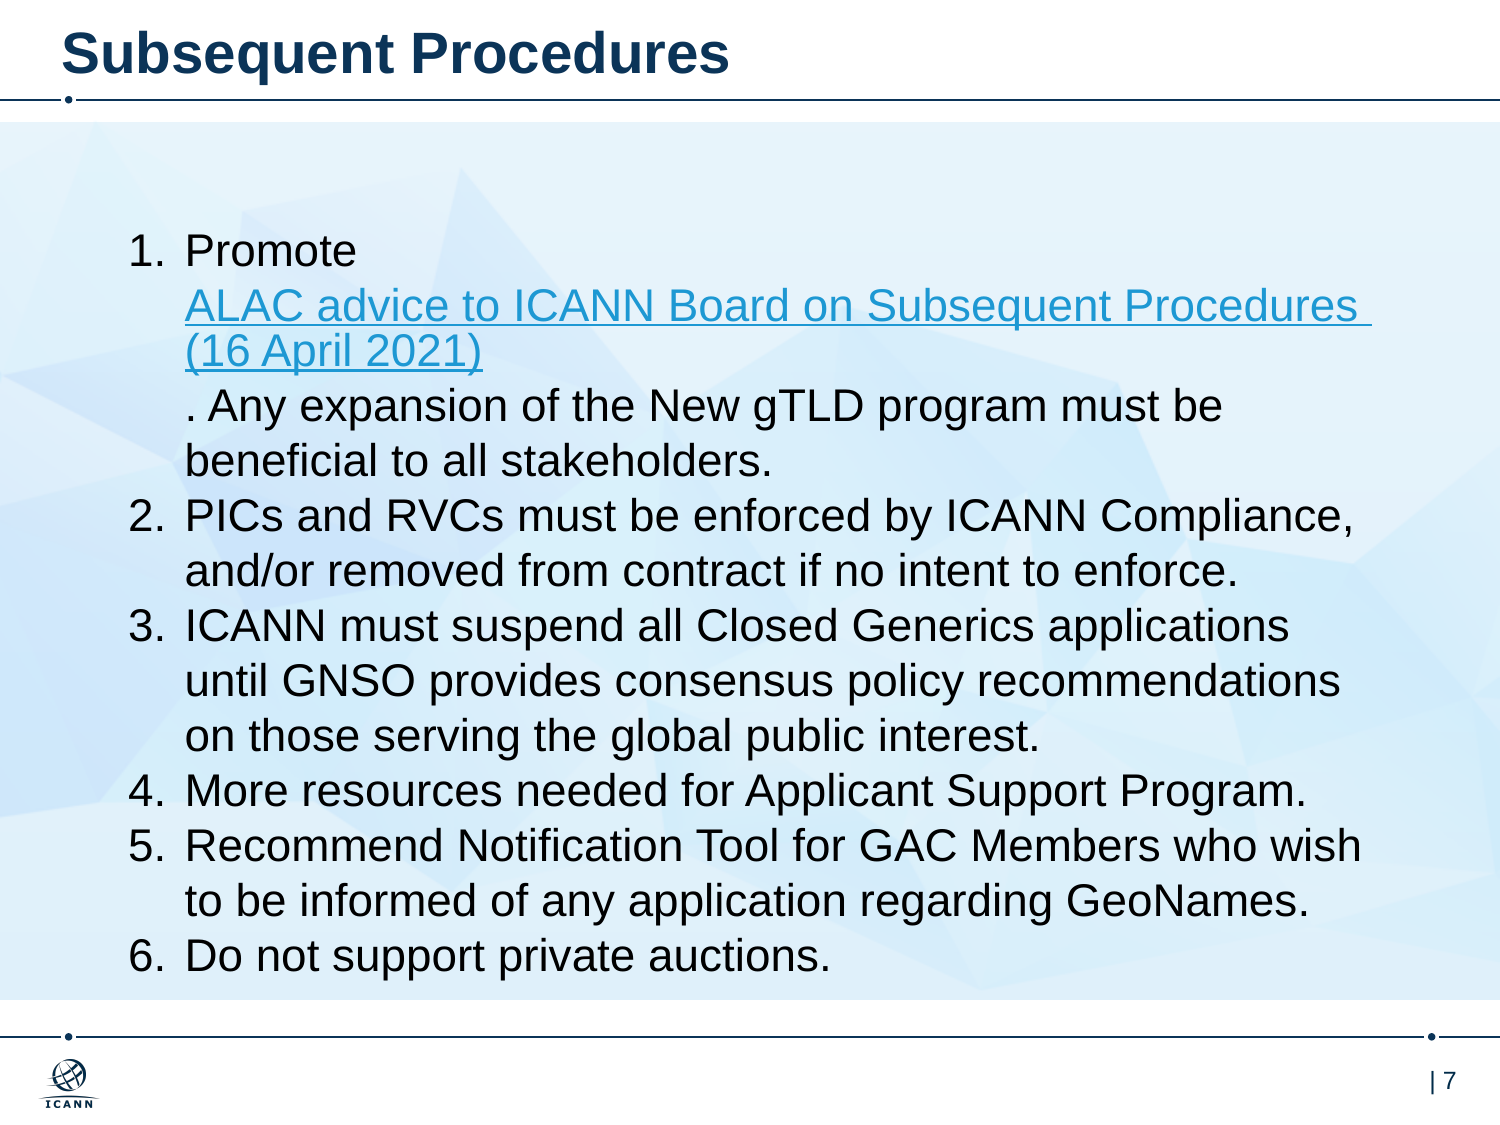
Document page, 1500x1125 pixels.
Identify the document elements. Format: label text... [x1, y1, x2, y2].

text_box Promote ALAC advice to ICANN Board on Subsequent Procedures (16 April 2021). Any expansion of the New gTLD program must be beneficial to all stakeholders. PICs and RVCs must be enforced by ICANN Compliance, and/or removed from contract if no intent to enforce. ICANN must suspend all Closed Generics applications until GNSO provides consensus policy recommendations on those serving the global public interest. More resources needed for Applicant Support Program. Recommend Notification Tool for GAC Members who wish to be informed of any application regarding GeoNames. Do not support private auctions. [113, 212, 1399, 943]
picture [0, 0, 1500, 122]
picture [0, 1000, 1500, 1125]
title Subsequent Procedures [61, 7, 1376, 82]
